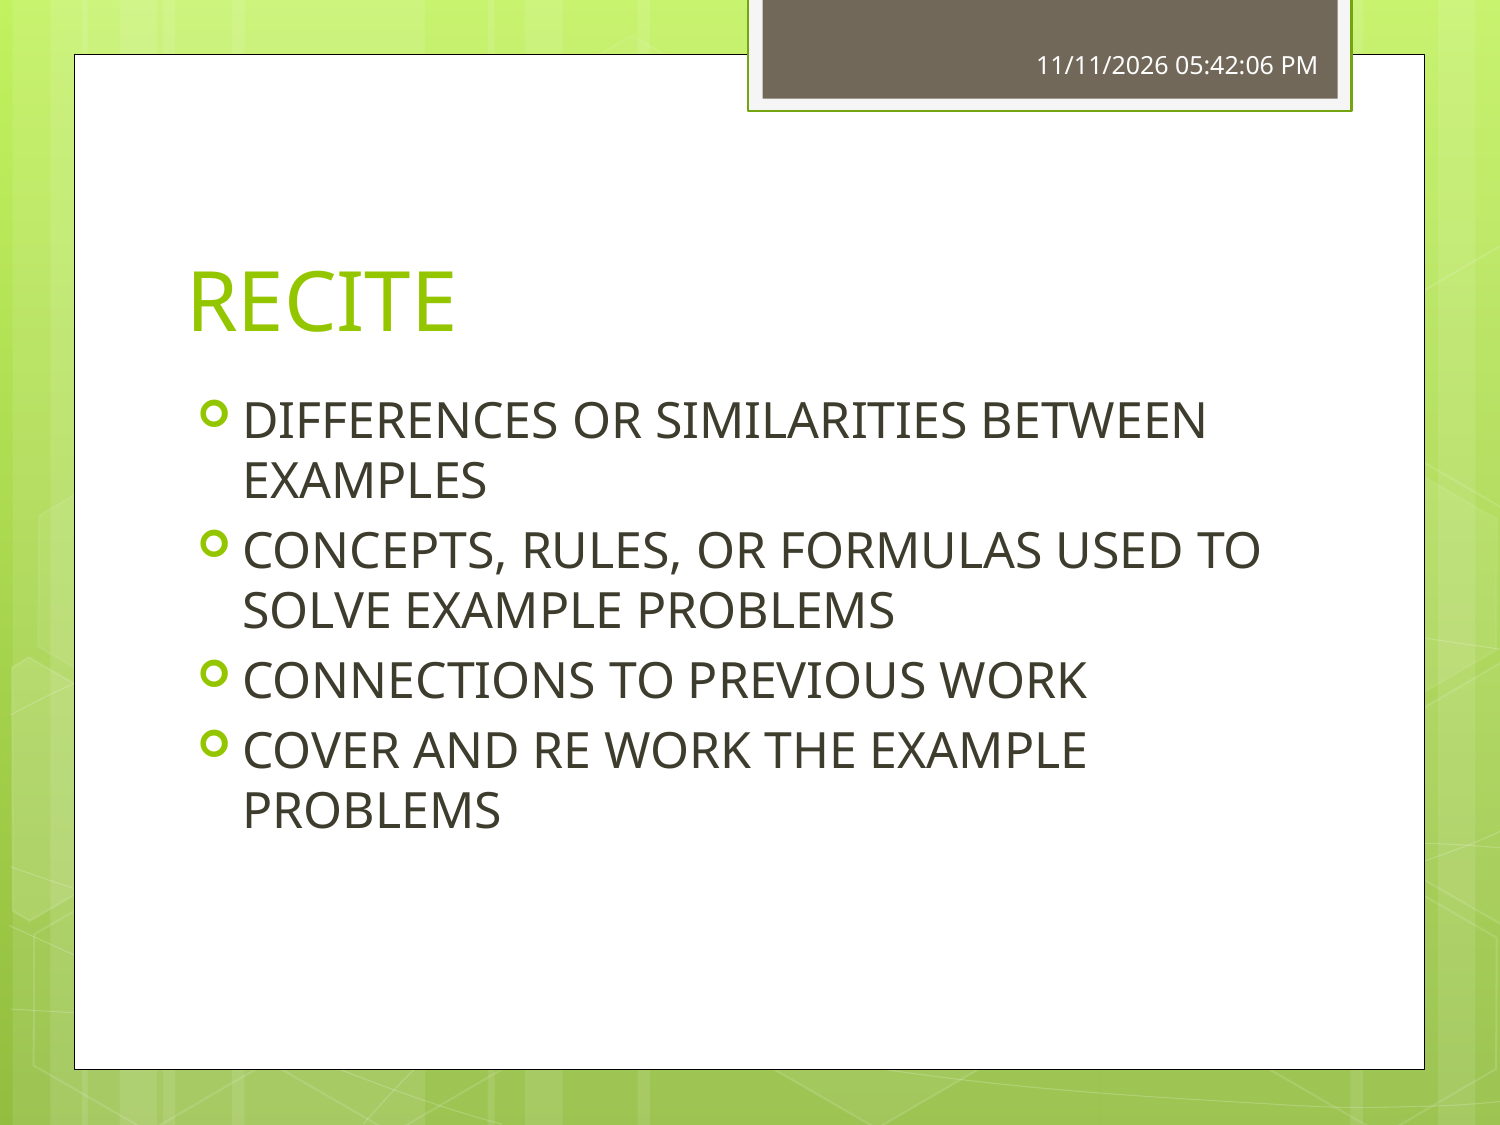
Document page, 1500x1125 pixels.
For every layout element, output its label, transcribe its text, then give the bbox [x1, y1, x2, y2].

list DIFFERENCES OR SIMILARITIES BETWEEN EXAMPLES CONCEPTS, RULES, OR FORMULAS USED TO SOLVE EXAMPLE PROBLEMS CONNECTIONS TO PREVIOUS WORK COVER AND RE WORK THE EXAMPLE PROBLEMS [171, 381, 1283, 957]
title RECITE [171, 168, 1324, 357]
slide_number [983, 36, 1334, 97]
